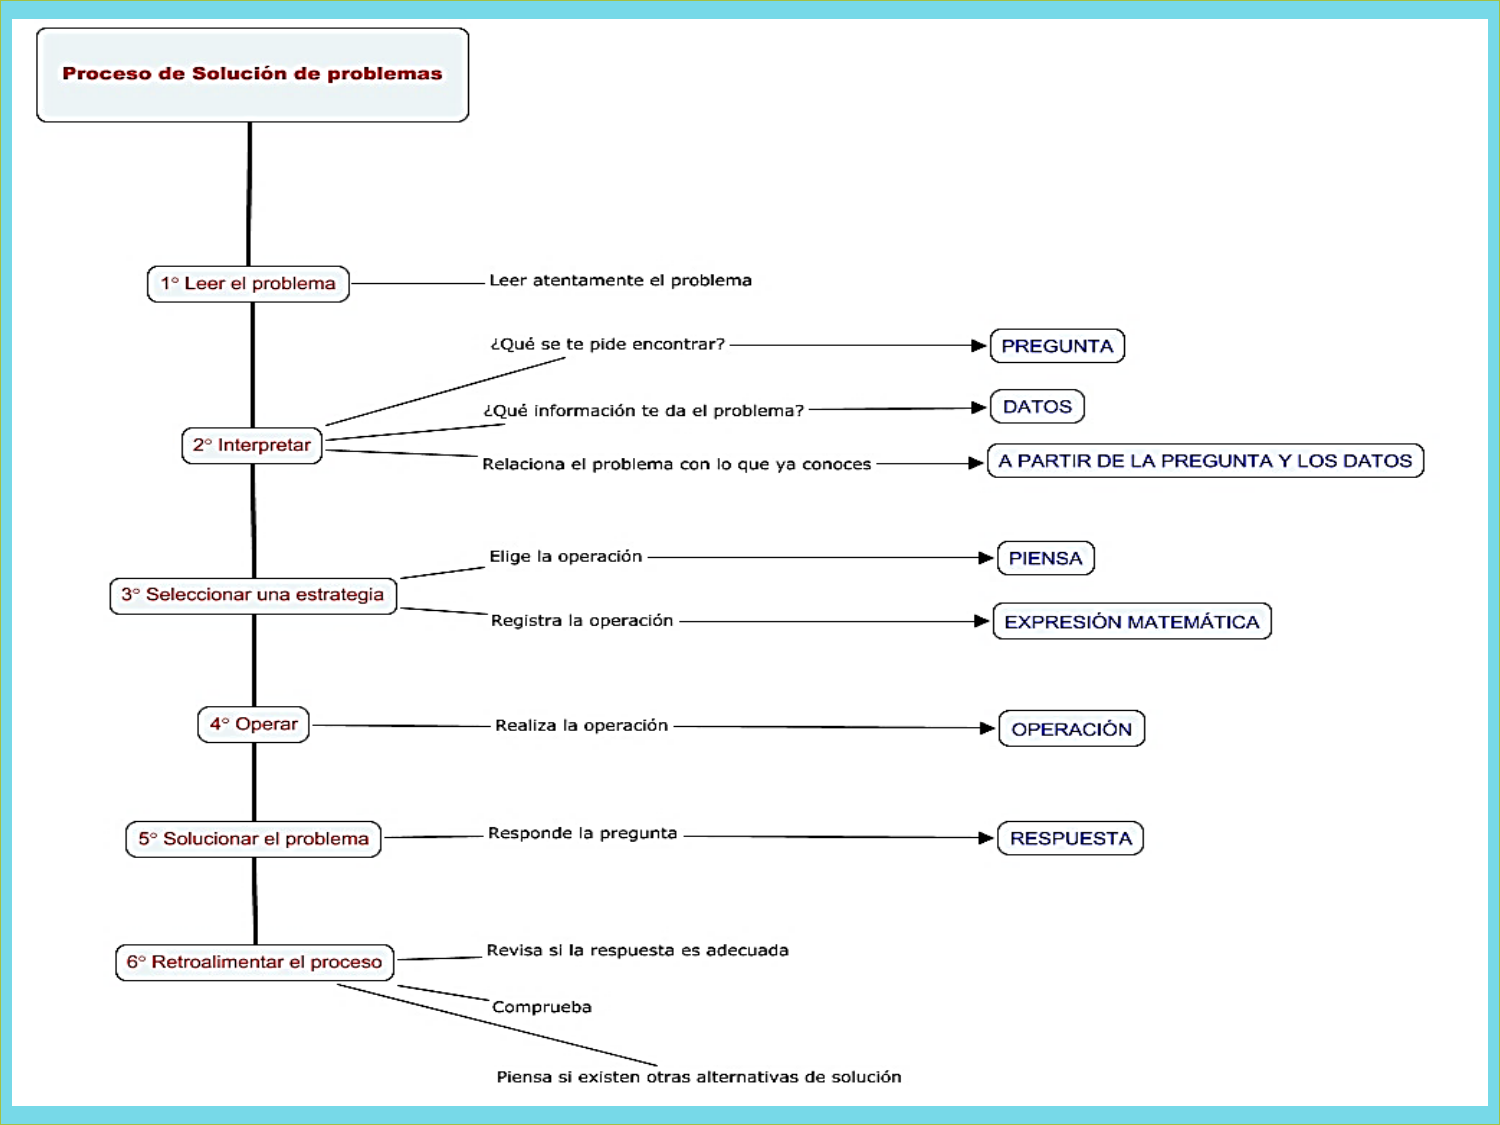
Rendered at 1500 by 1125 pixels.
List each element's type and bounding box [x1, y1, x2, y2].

picture [12, 18, 1488, 1107]
text_box [0, 0, 1500, 1125]
